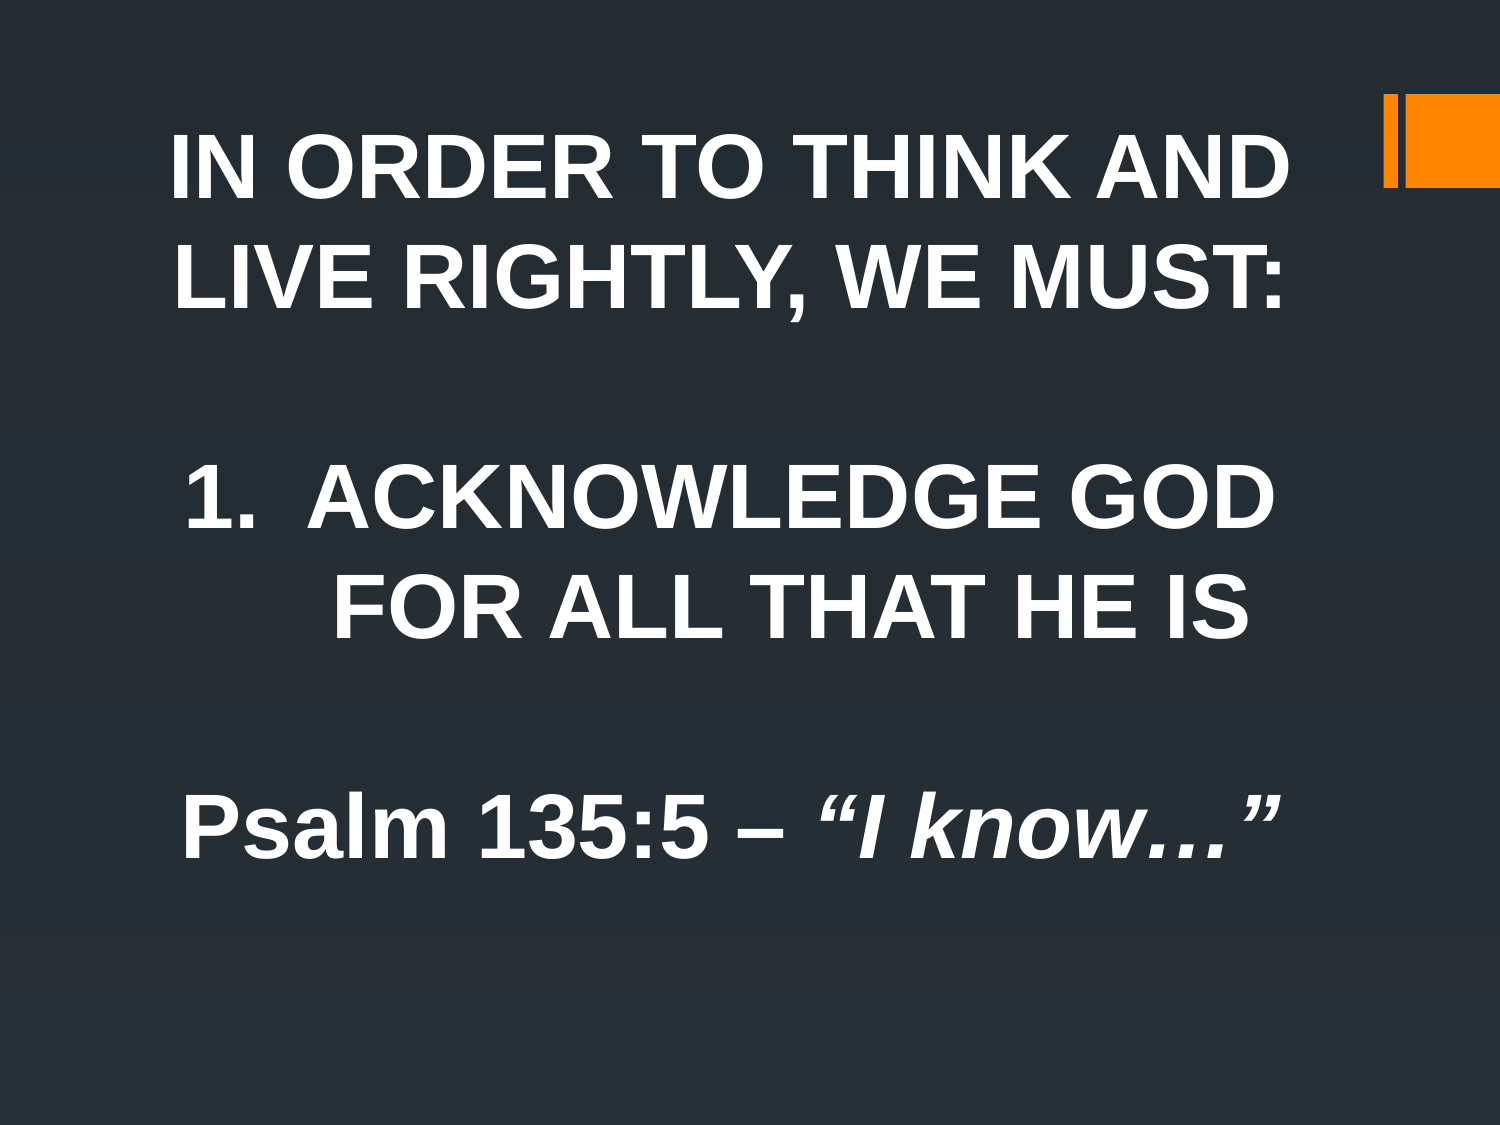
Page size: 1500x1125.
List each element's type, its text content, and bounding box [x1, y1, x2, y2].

text_box IN ORDER TO THINK AND LIVE RIGHTLY, WE MUST: ACKNOWLEDGE GOD FOR ALL THAT HE IS Psalm 135:5 – “I know…” [112, 99, 1350, 885]
